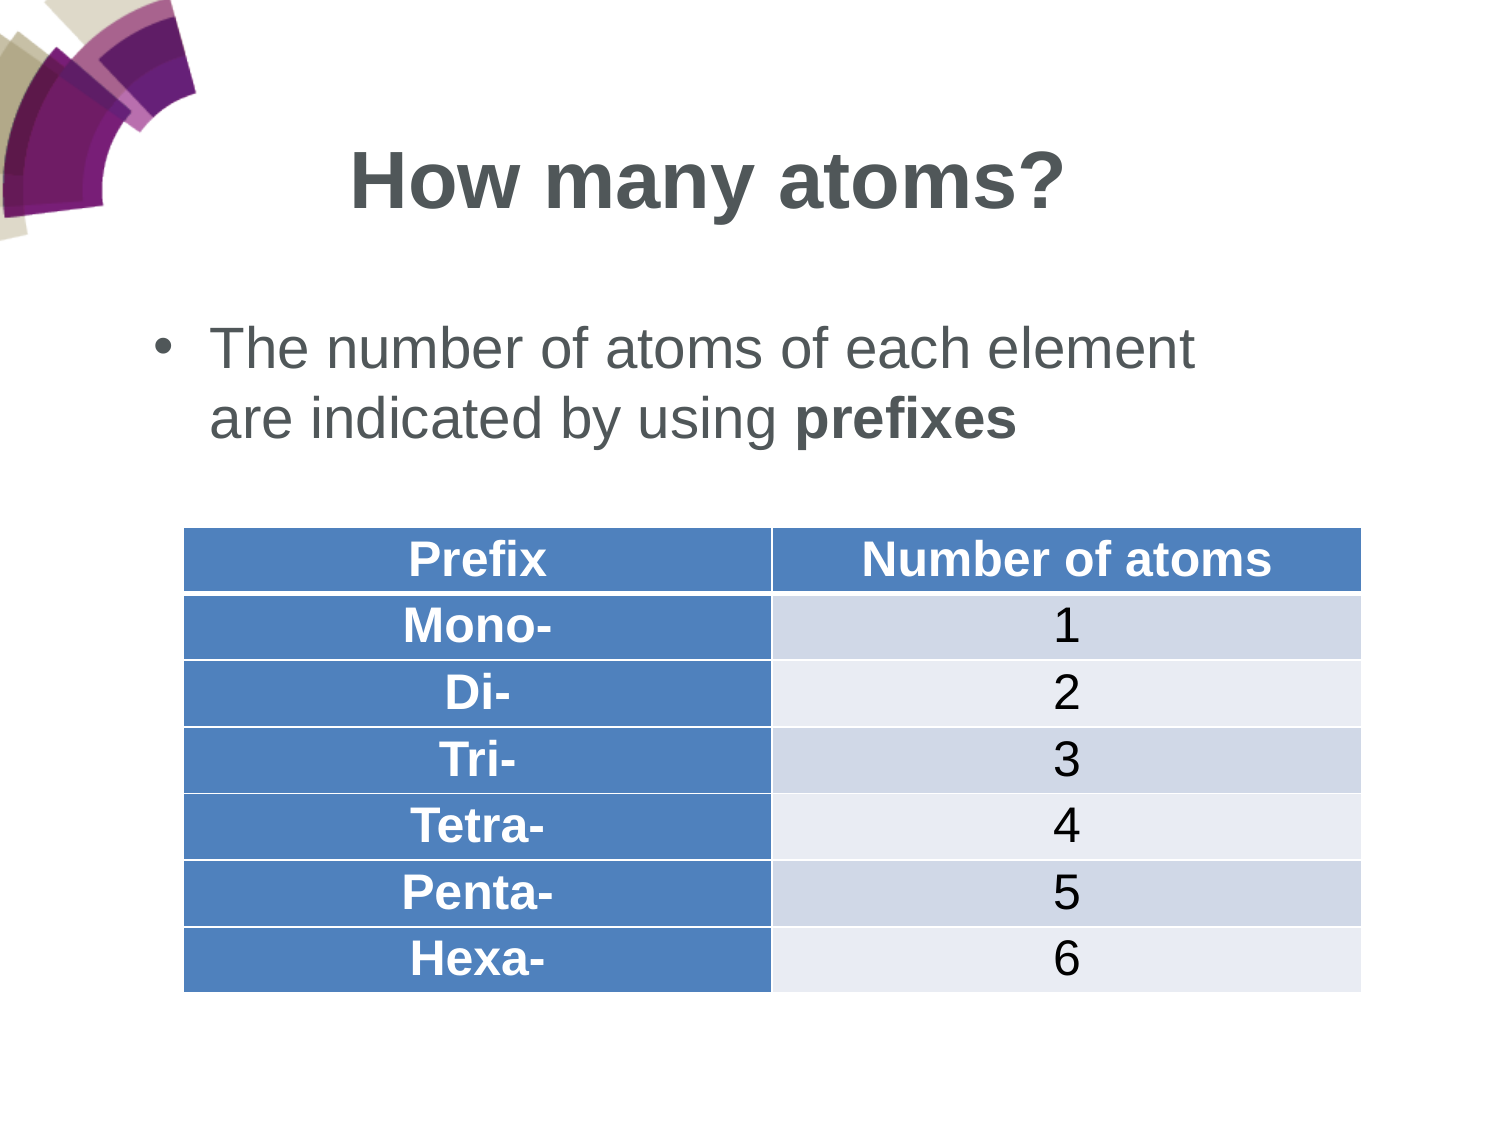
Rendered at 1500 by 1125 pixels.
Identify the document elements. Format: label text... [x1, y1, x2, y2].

table_cell Tetra- [184, 794, 771, 859]
table_cell 2 [773, 661, 1361, 726]
table_header Number of atoms [773, 528, 1361, 591]
table_cell 5 [773, 861, 1361, 926]
list The number of atoms of each element are indicated by using prefixes [138, 302, 1282, 988]
table_header Prefix [184, 528, 771, 591]
table_cell Hexa- [184, 928, 771, 992]
table_cell 6 [773, 928, 1361, 992]
table_cell Penta- [184, 861, 771, 926]
picture [0, 0, 1500, 1125]
table_cell 3 [773, 728, 1361, 793]
table_cell Tri- [184, 728, 771, 793]
table_cell Mono- [184, 596, 771, 659]
table_cell 4 [773, 794, 1361, 859]
table_cell Di- [184, 661, 771, 726]
table_cell 1 [773, 596, 1361, 659]
list How many atoms? [135, 119, 1282, 297]
